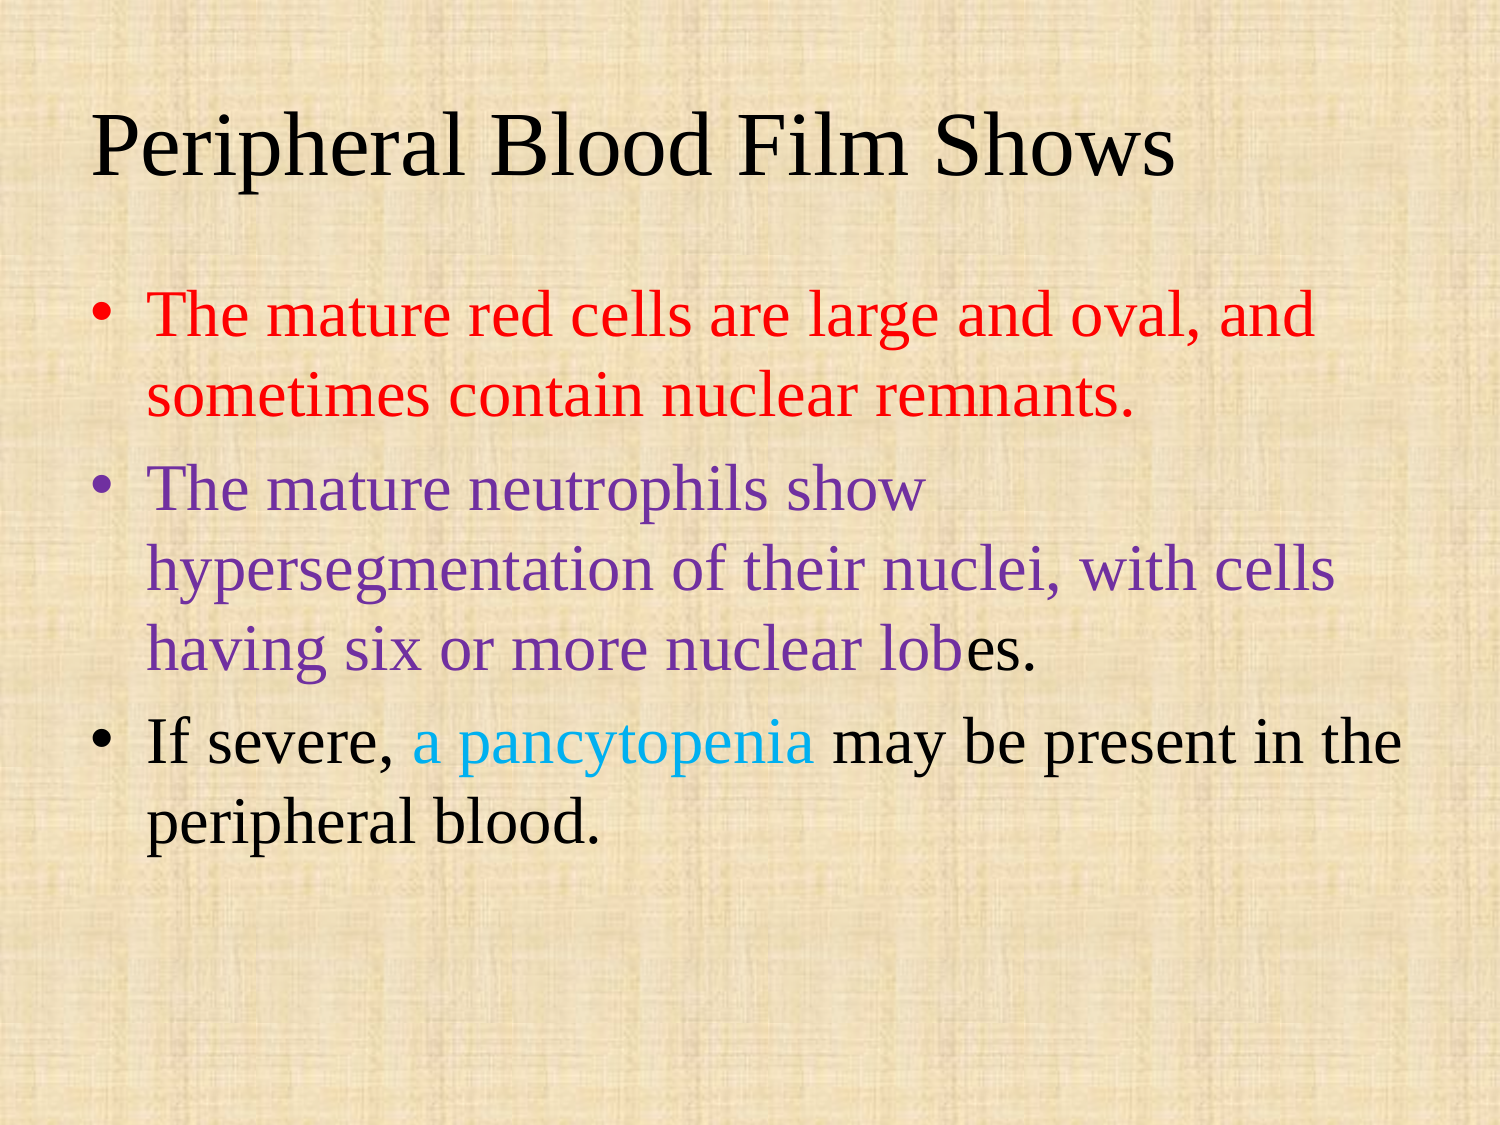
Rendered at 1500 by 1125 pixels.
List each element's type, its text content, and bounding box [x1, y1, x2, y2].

title Peripheral Blood Film Shows [75, 45, 1425, 233]
list The mature red cells are large and oval, and sometimes contain nuclear remnants. The mature neutrophils show hypersegmentation of their nuclei, with cells having six or more nuclear lobes. If severe, a pancytopenia may be present in the peripheral blood. [75, 262, 1425, 1005]
